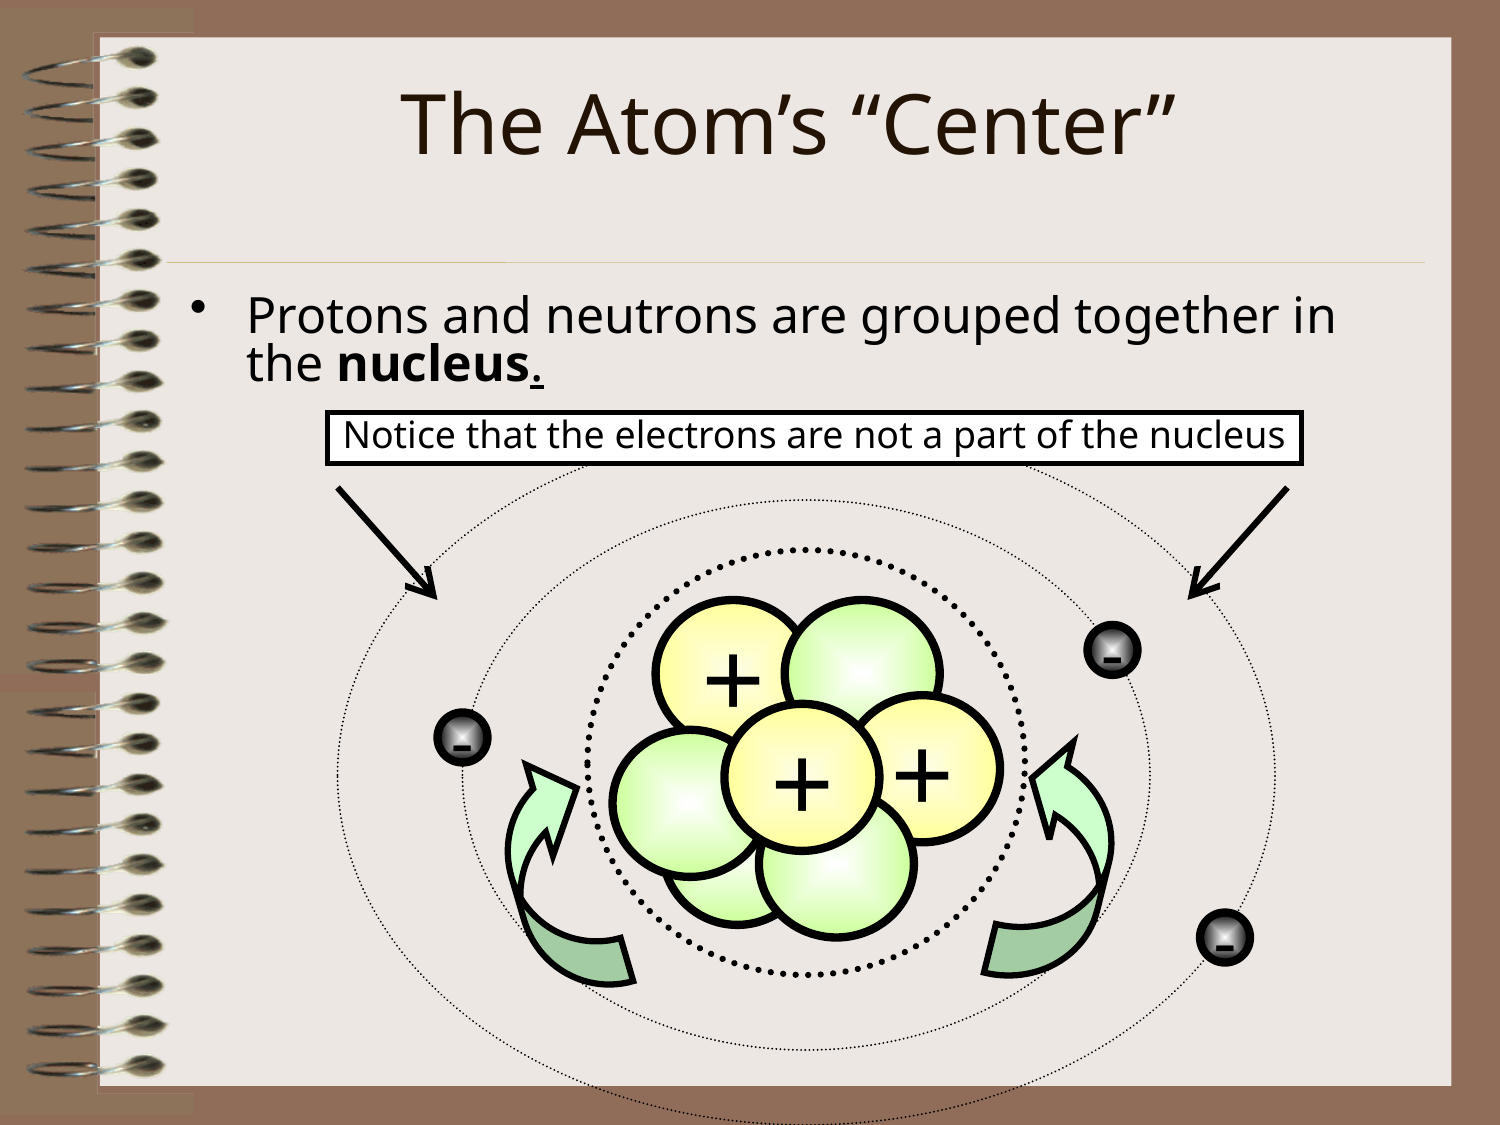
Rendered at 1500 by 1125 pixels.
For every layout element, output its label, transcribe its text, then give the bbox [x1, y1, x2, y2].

text_box [1004, 671, 1025, 854]
title The Atom’s “Center” [174, 62, 1426, 251]
text_box [697, 947, 915, 976]
text_box [574, 947, 1056, 1051]
text_box - [1087, 624, 1138, 675]
text_box [507, 764, 634, 985]
text_box Notice that the electrons are not a part of the nucleus [327, 412, 1302, 464]
text_box [587, 674, 607, 851]
text_box [667, 549, 945, 598]
picture [0, 8, 194, 674]
text_box - [1200, 912, 1251, 963]
text_box - [437, 712, 488, 763]
text_box [462, 513, 1150, 942]
text_box [337, 513, 1276, 1125]
text_box [983, 742, 1112, 976]
picture [0, 692, 194, 1115]
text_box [612, 599, 1001, 938]
list Protons and neutrons are grouped together in the nucleus. [174, 287, 1413, 513]
text_box [337, 487, 438, 601]
text_box [1187, 487, 1288, 601]
